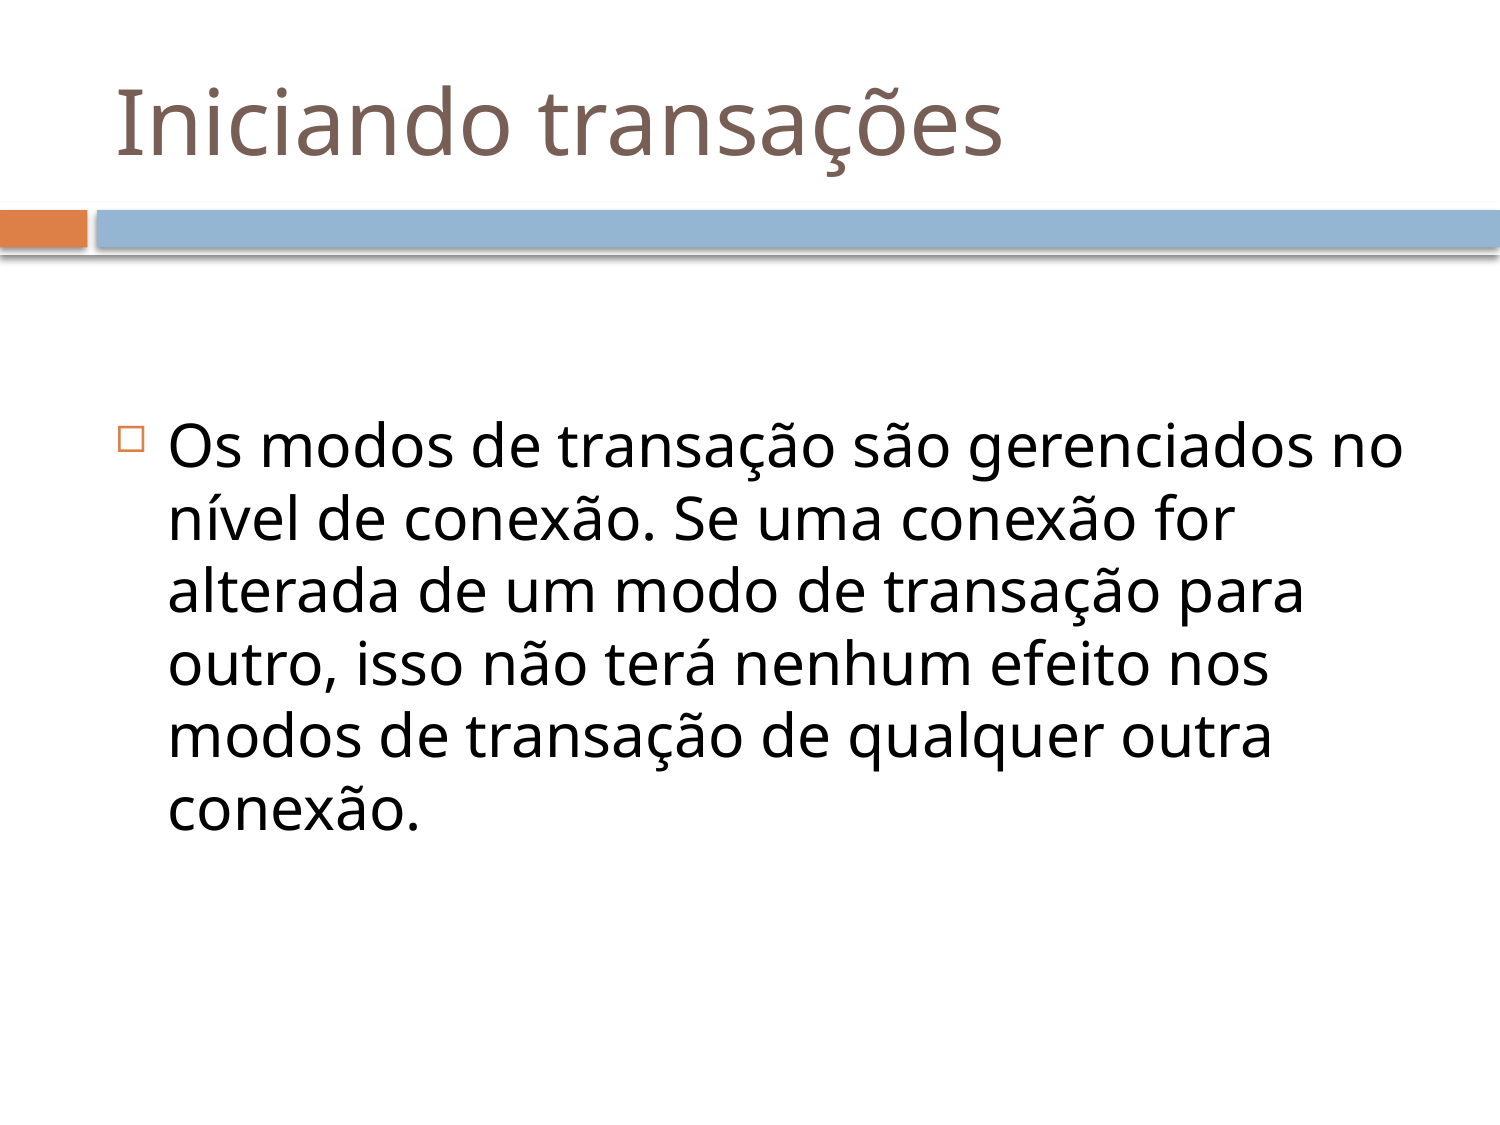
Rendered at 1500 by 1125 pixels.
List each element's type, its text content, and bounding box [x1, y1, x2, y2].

list Os modos de transação são gerenciados no nível de conexão. Se uma conexão for alterada de um modo de transação para outro, isso não terá nenhum efeito nos modos de transação de qualquer outra conexão. [100, 399, 1438, 1075]
title Iniciando transações [100, 37, 1438, 200]
